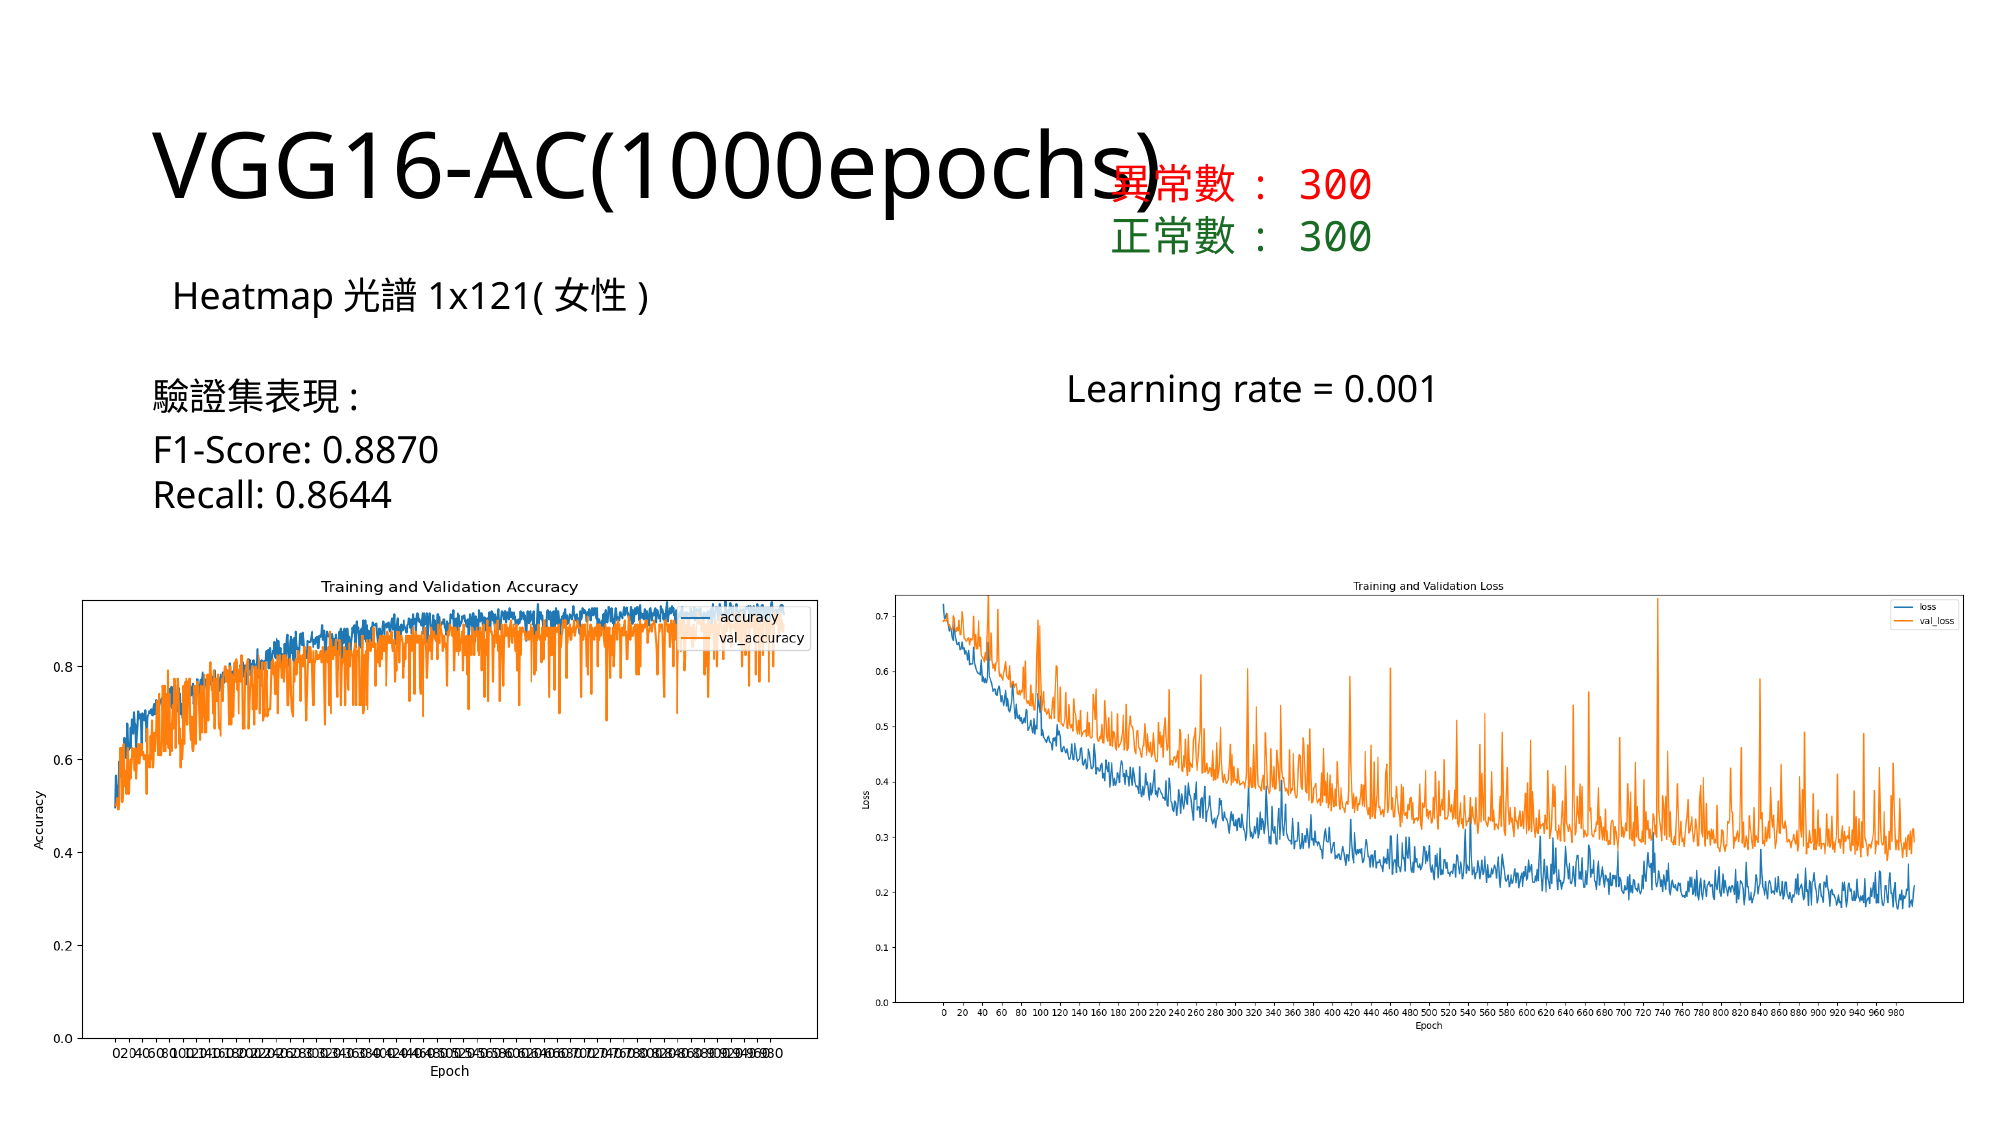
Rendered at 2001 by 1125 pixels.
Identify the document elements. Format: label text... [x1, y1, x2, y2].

picture [20, 569, 842, 1078]
text_box F1-Score: 0.8870 Recall: 0.8644 [137, 418, 586, 524]
table_cell 正常數: 300 [1109, 201, 1540, 253]
title VGG16-AC(1000epochs) [137, 59, 1863, 278]
picture [858, 569, 1981, 1045]
text_box Heatmap光譜1x121(女性) [157, 264, 706, 324]
text_box Learning rate = 0.001 [1051, 358, 1500, 418]
table_header 異常數: 300 [1109, 150, 1540, 201]
text_box 驗證集表現: [137, 365, 407, 426]
